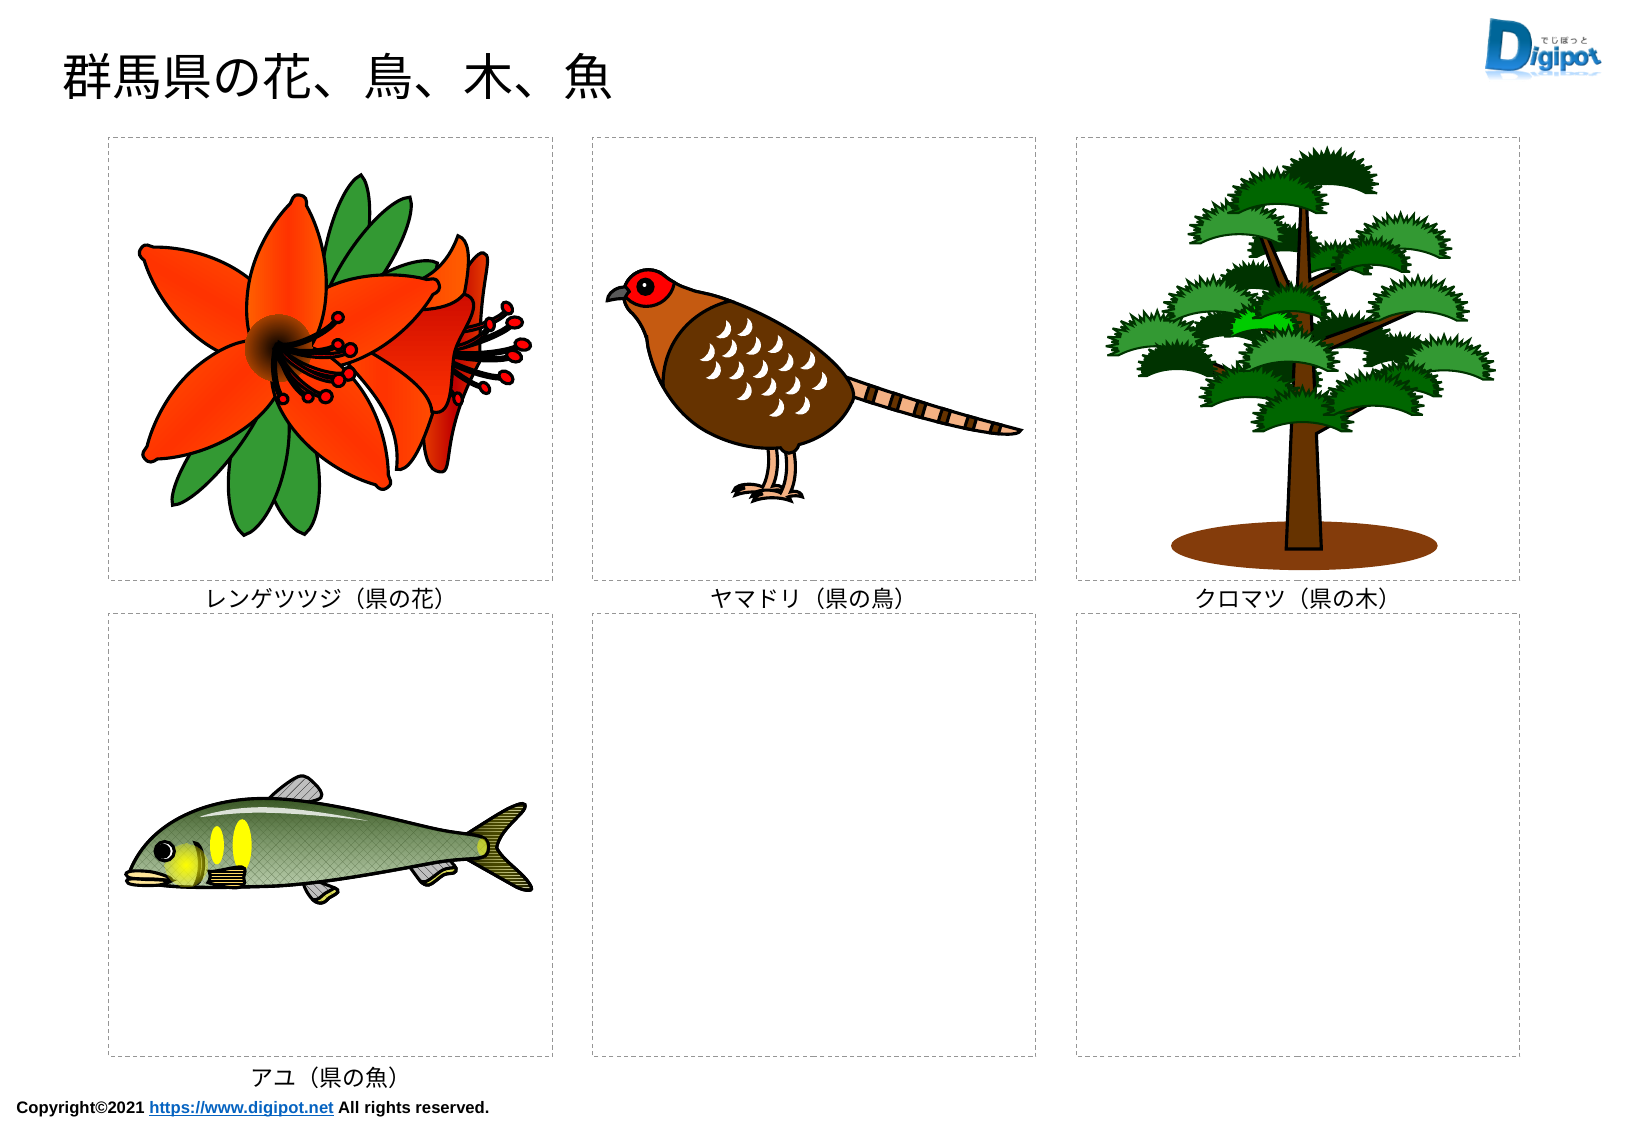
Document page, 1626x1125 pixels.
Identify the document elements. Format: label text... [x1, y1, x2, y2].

text_box ヤマドリ（県の鳥） [587, 577, 1041, 620]
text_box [125, 774, 532, 903]
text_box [119, 175, 521, 555]
picture [1485, 18, 1602, 82]
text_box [1105, 148, 1496, 571]
text_box 群馬県の花、鳥、木、魚 [48, 38, 628, 113]
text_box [607, 269, 1023, 501]
text_box アユ（県の魚） [104, 1056, 558, 1099]
text_box レンゲツツジ（県の花） [104, 577, 558, 620]
text_box クロマツ（県の木） [1071, 577, 1525, 620]
